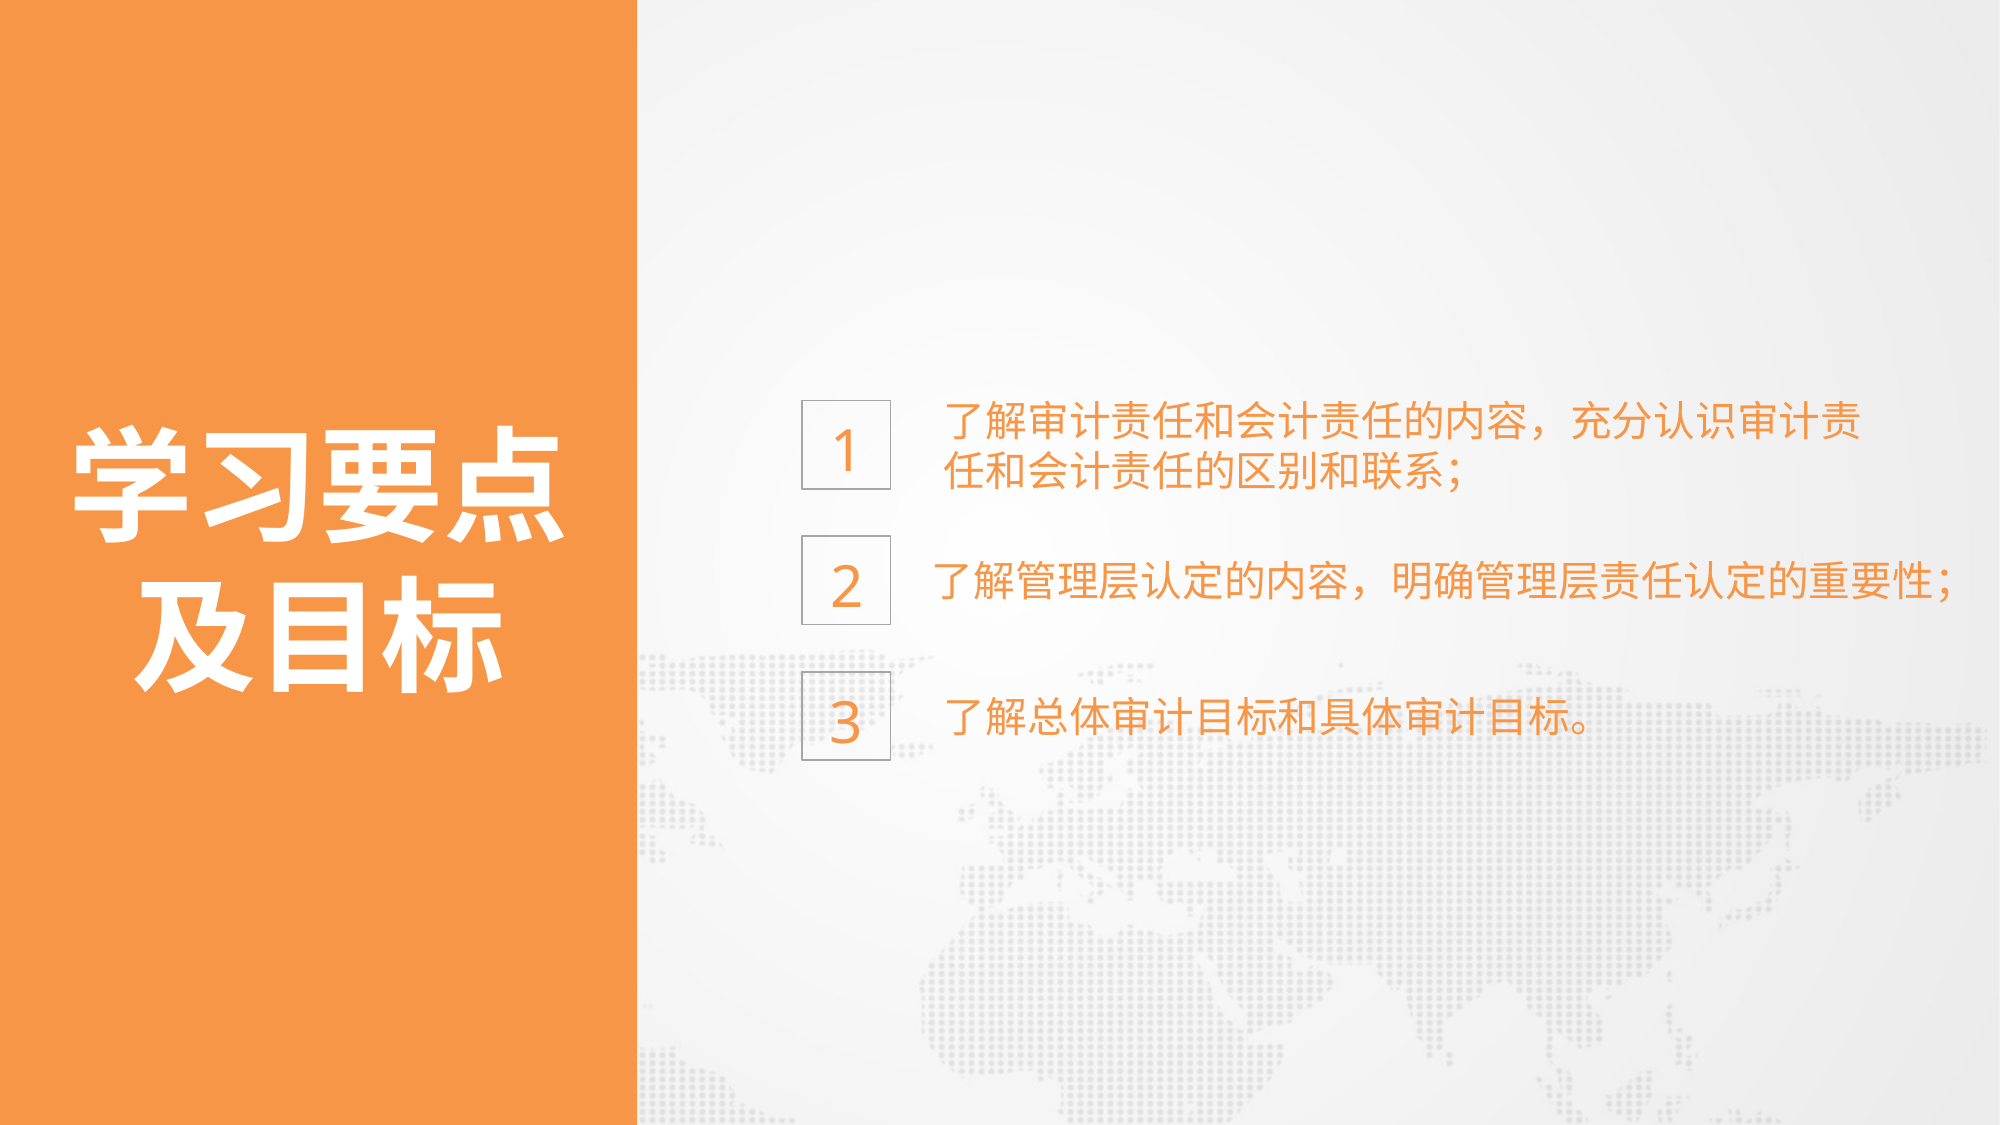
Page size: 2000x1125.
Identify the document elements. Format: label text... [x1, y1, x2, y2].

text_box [801, 671, 1651, 764]
text_box 学习要点 及目标 [0, 400, 638, 716]
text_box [801, 386, 1910, 503]
picture [639, 0, 2000, 1125]
text_box [0, 0, 639, 1125]
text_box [801, 535, 2000, 628]
